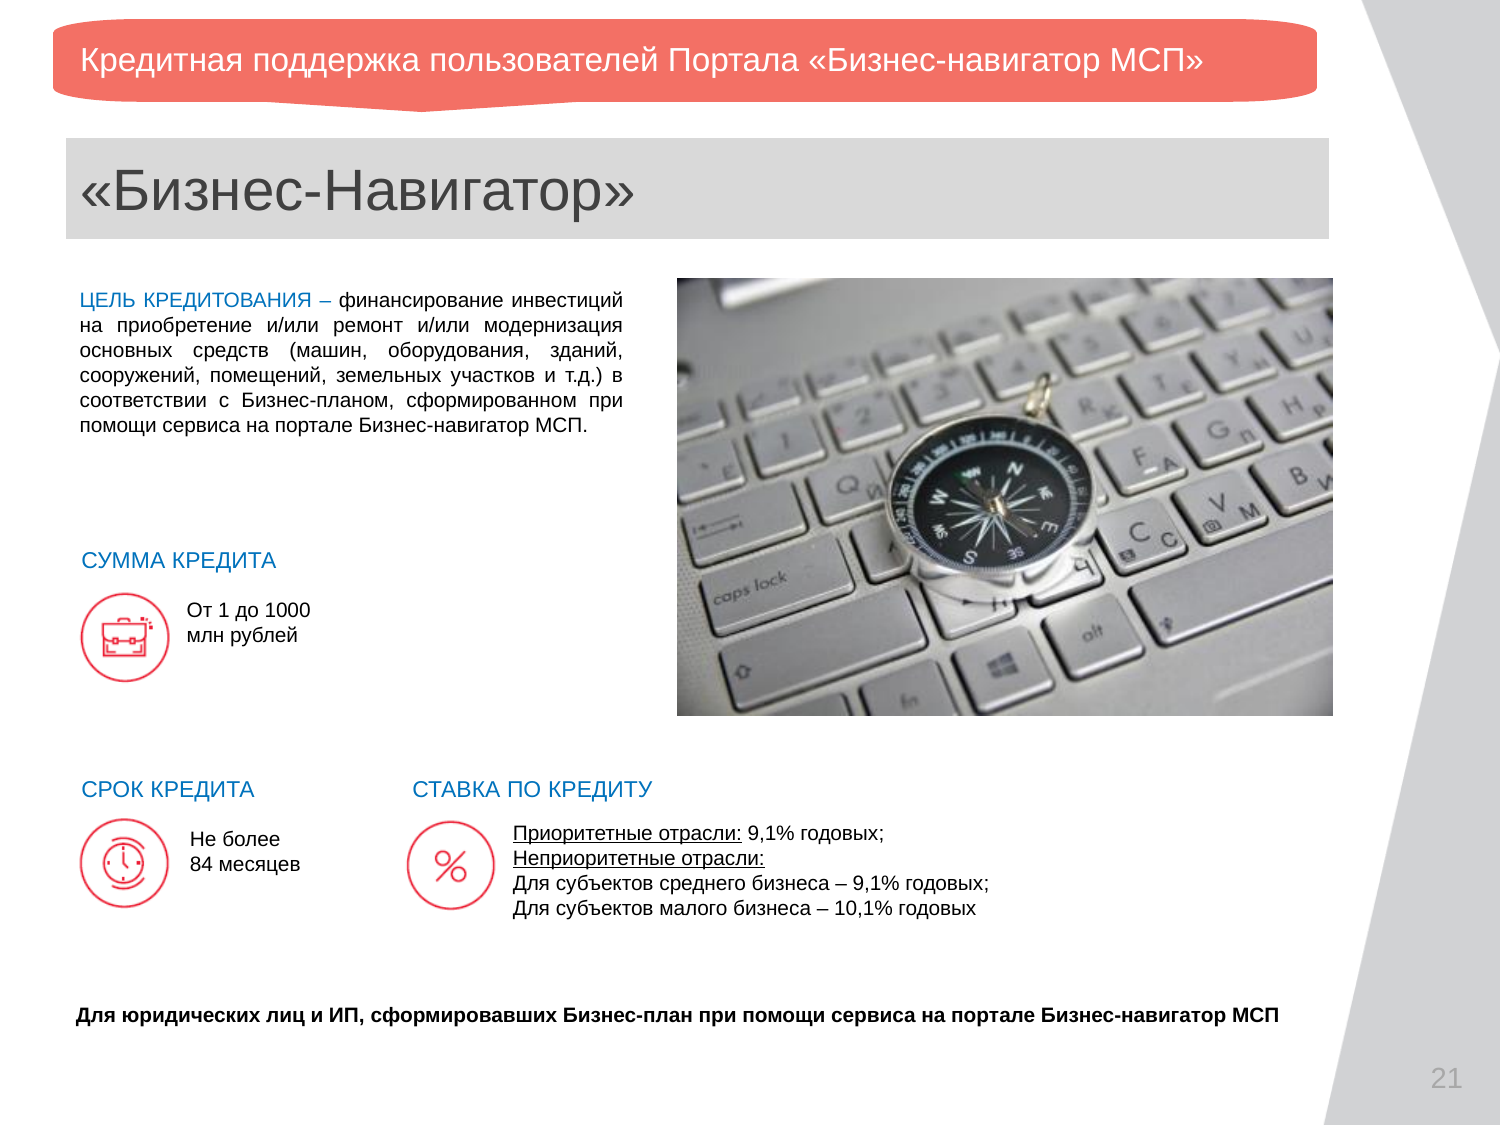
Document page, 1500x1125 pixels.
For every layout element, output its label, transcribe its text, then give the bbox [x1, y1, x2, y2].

text_box Кредитная поддержка пользователей Портала «Бизнес-навигатор МСП» [50, 16, 1320, 115]
picture [0, 0, 1500, 1125]
text_box Не более 84 месяцев [178, 817, 316, 883]
slide_number 21 [1128, 1046, 1478, 1107]
text_box ЦЕЛЬ КРЕДИТОВАНИЯ – финансирование инвестиций на приобретение и/или ремонт и/или модернизация основных средств (машин, оборудования, зданий, сооружений, помещений, земельных участков и т.д.) в соответствии с Бизнес-планом, сформированном при помощи сервиса на портале Бизнес-навигатор МСП. [64, 278, 638, 444]
text_box Приоритетные отрасли: 9,1% годовых; Неприоритетные отрасли: Для субъектов среднего бизнеса – 9,1% годовых; Для субъектов малого бизнеса – 10,1% годовых [498, 812, 1005, 928]
text_box Для юридических лиц и ИП, сформировавших Бизнес-план при помощи сервиса на портале Бизнес-навигатор МСП [61, 994, 1295, 1035]
text_box СУММА КРЕДИТА [66, 538, 292, 581]
text_box СТАВКА ПО КРЕДИТУ [397, 767, 668, 810]
table_header «Бизнес-Навигатор» [66, 138, 1329, 239]
text_box СРОК КРЕДИТА [66, 767, 270, 810]
text_box От 1 до 1000 млн рублей [177, 589, 326, 655]
